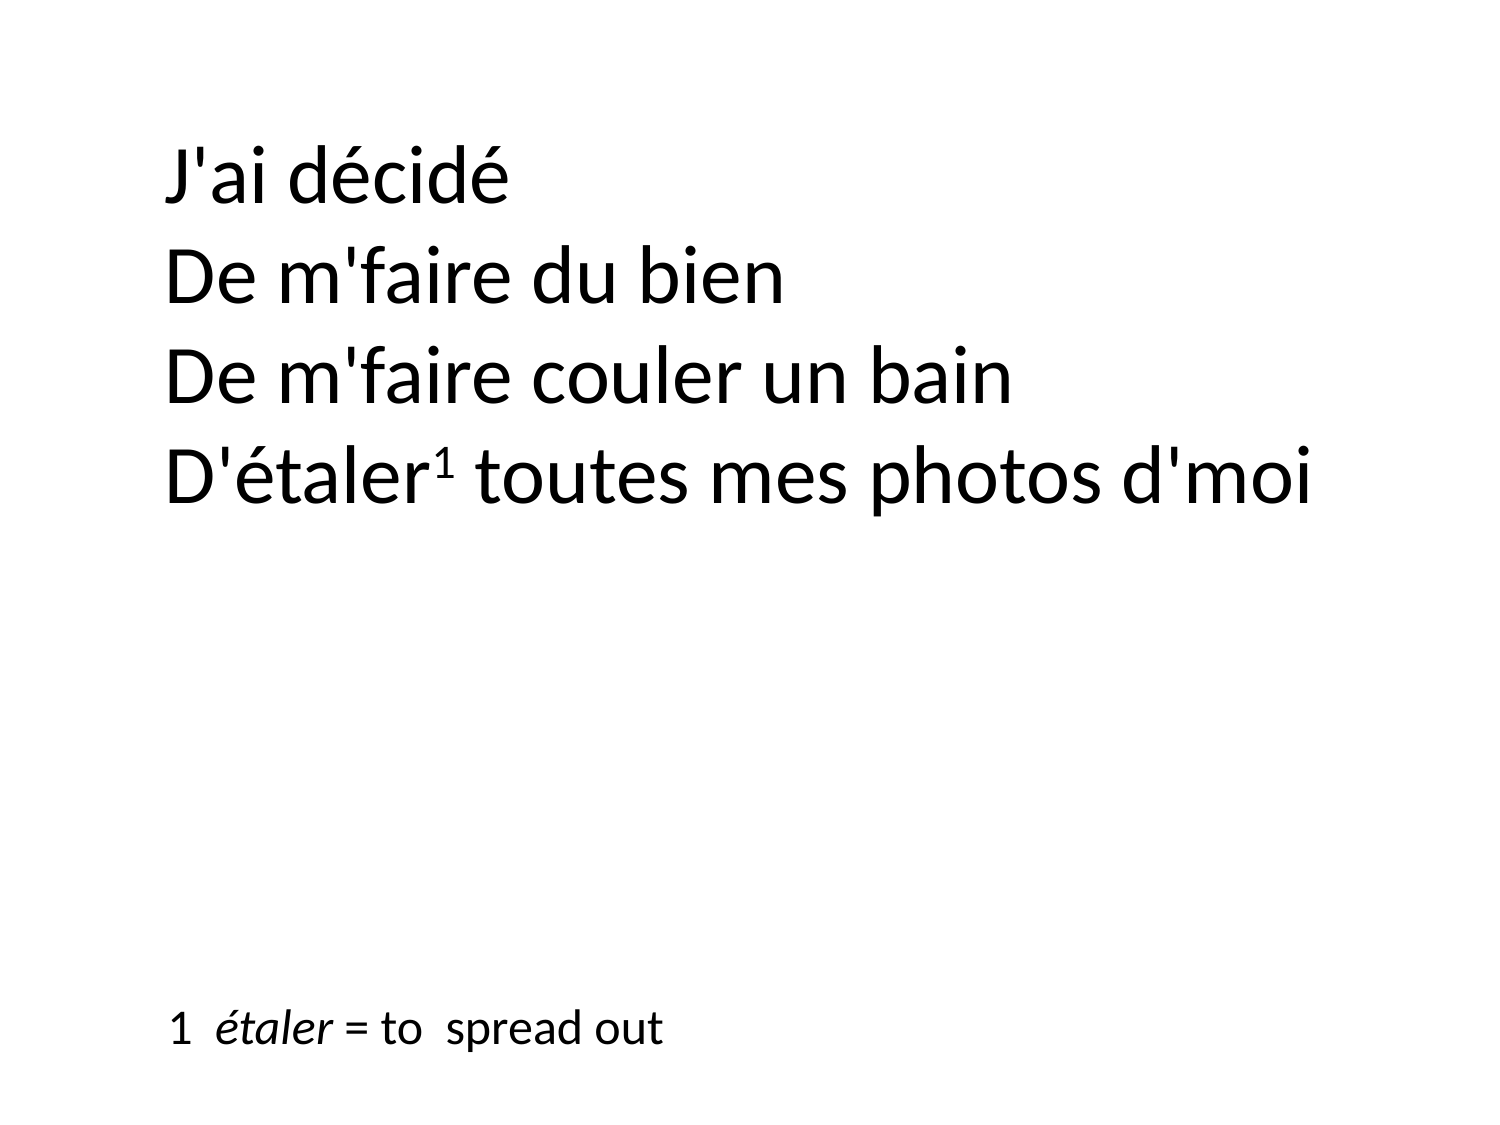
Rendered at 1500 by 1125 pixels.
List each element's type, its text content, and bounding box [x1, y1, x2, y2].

text_box J'ai décidé De m'faire du bien De m'faire couler un bain D'étaler1 toutes mes photos d'moi [149, 112, 1500, 728]
text_box 1 étaler = to spread out [152, 987, 679, 1063]
